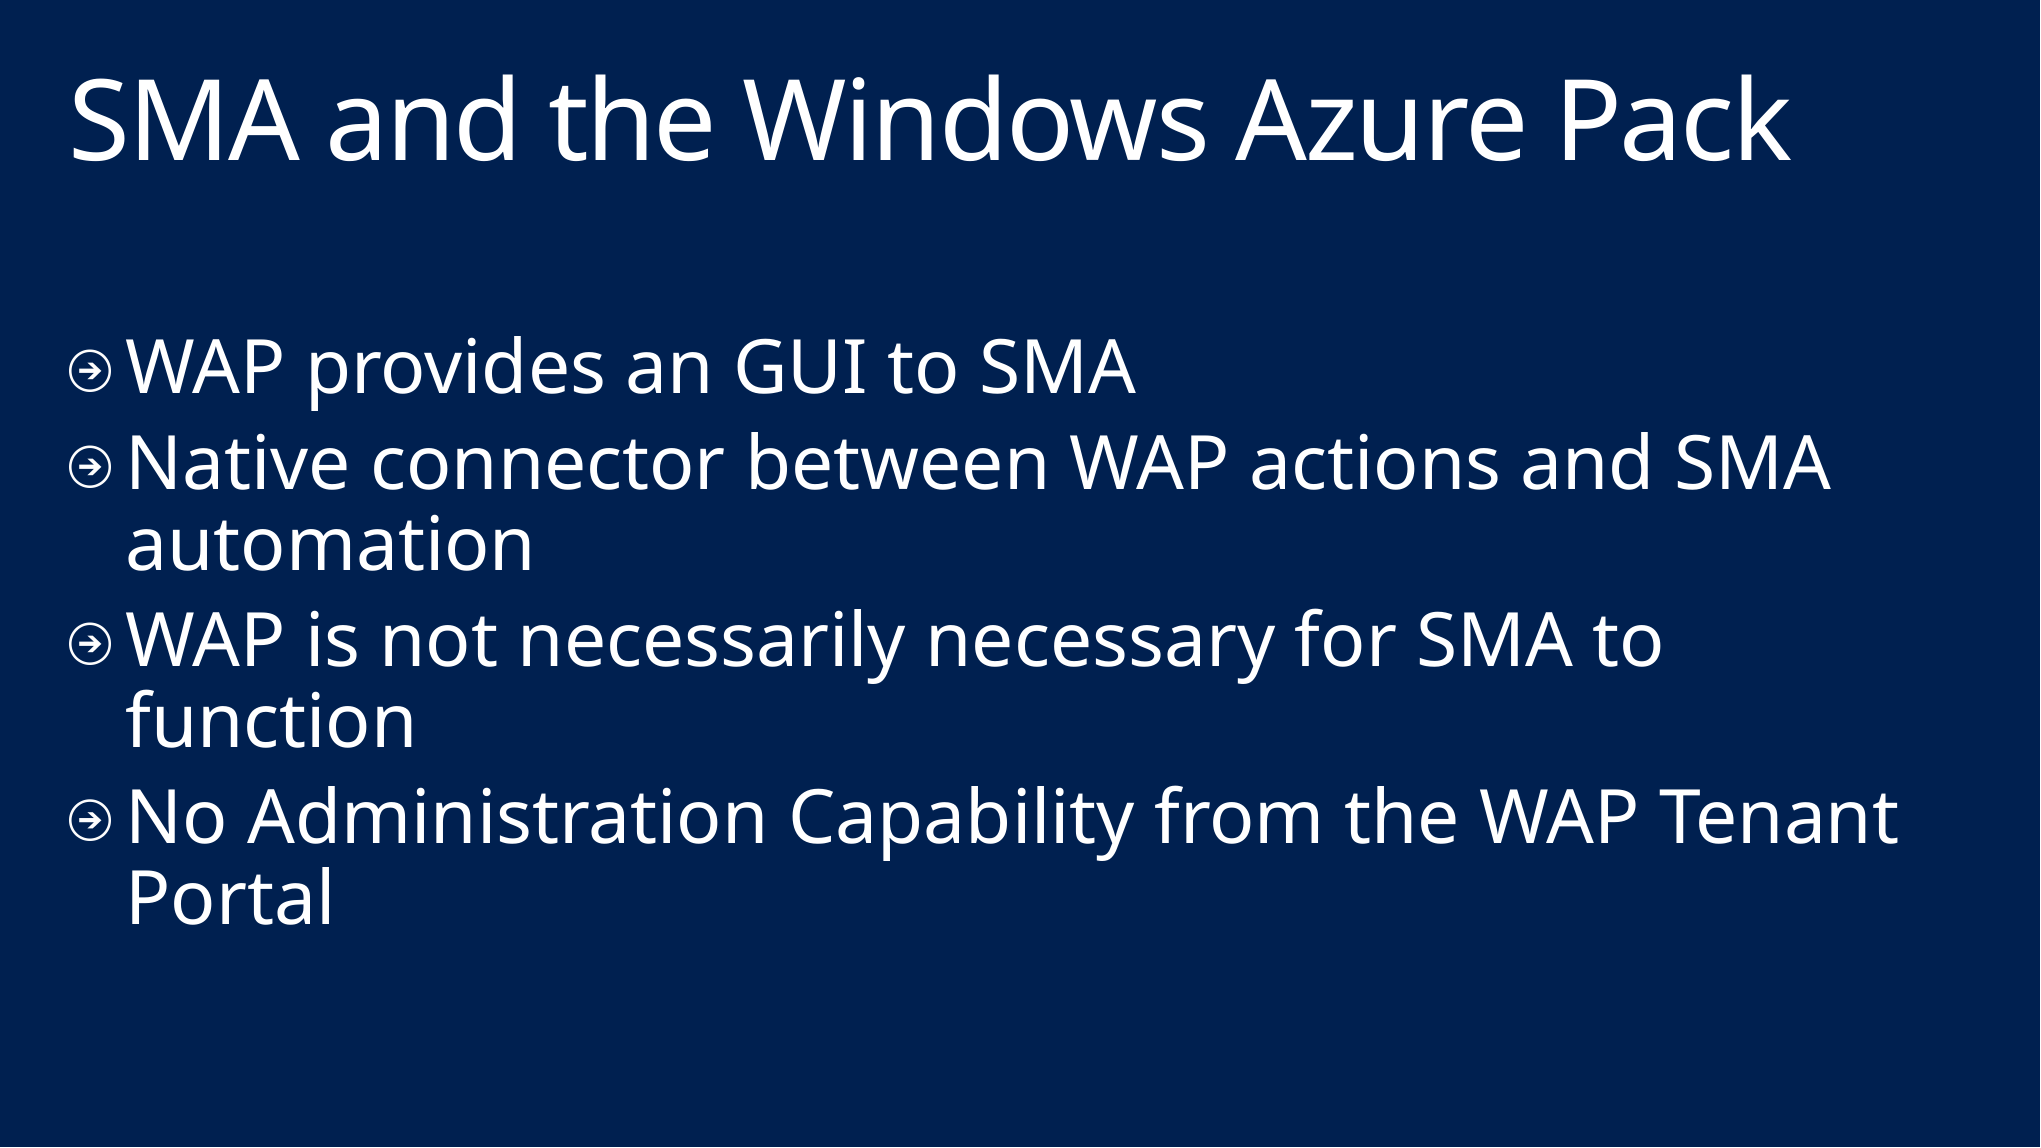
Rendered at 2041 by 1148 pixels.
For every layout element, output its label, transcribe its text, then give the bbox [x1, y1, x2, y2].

picture [69, 788, 122, 841]
picture [69, 611, 122, 665]
list WAP provides an GUI to SMA Native connector between WAP actions and SMA automation WAP is not necessarily necessary for SMA to function No Administration Capability from the WAP Tenant Portal [45, 199, 1996, 902]
picture [69, 338, 122, 392]
picture [69, 434, 122, 488]
title SMA and the Windows Azure Pack [45, 48, 1996, 199]
